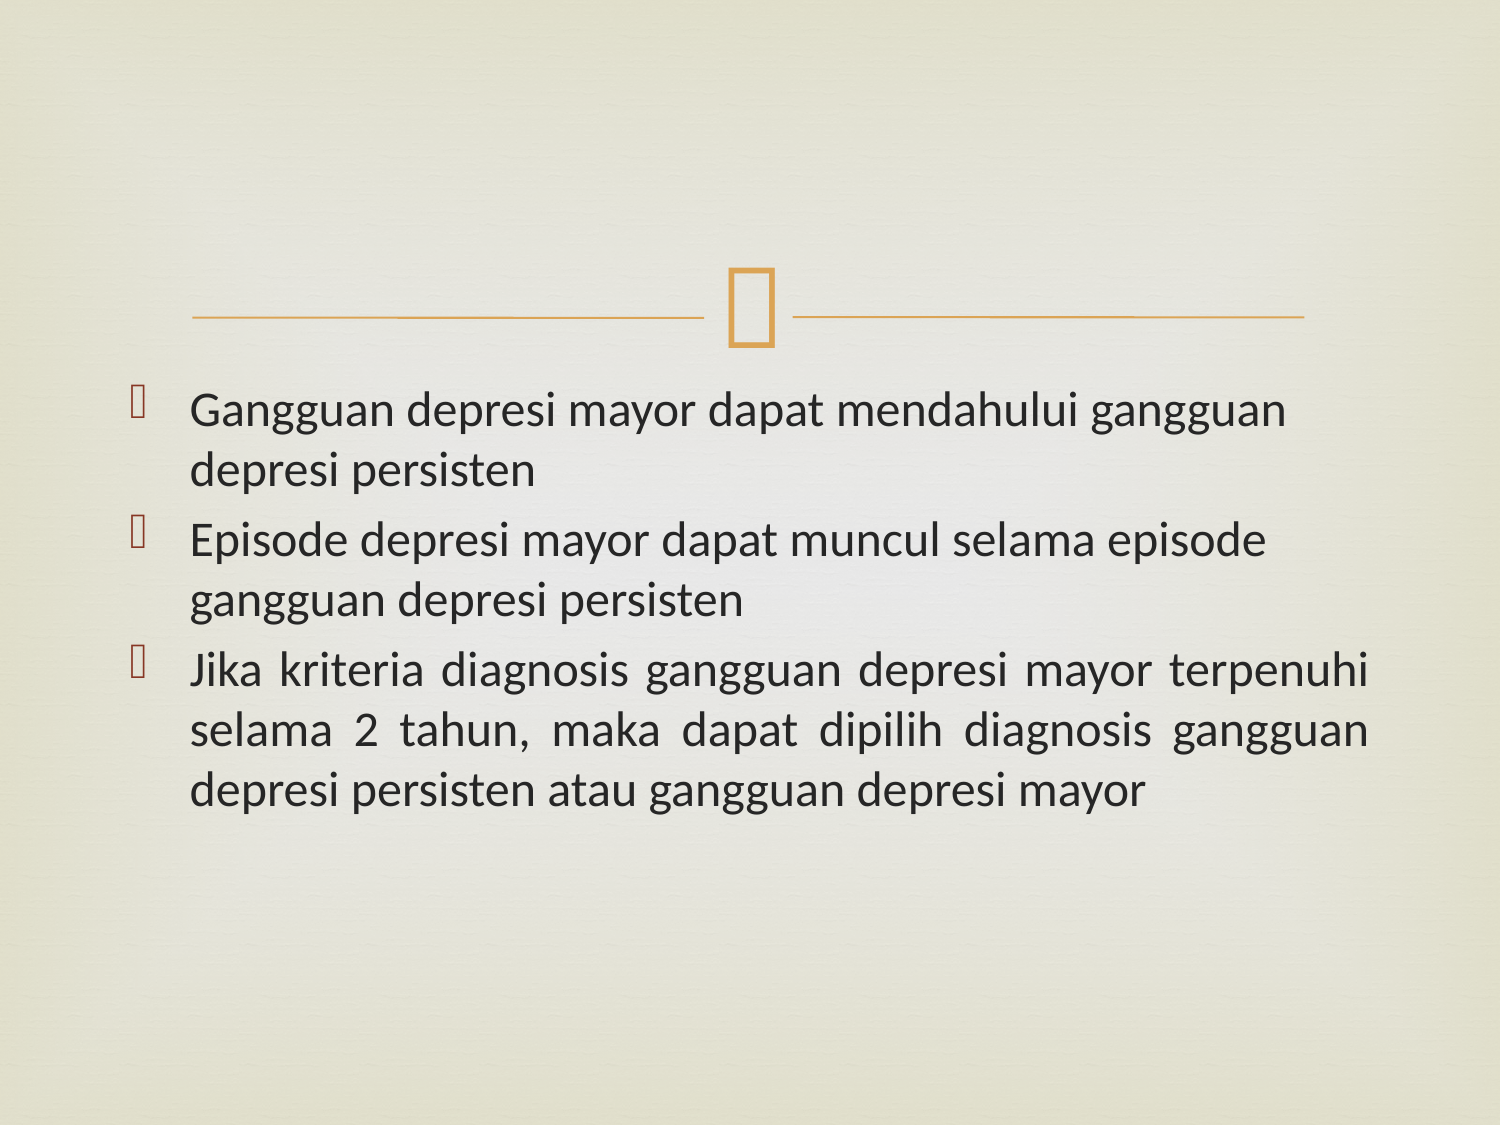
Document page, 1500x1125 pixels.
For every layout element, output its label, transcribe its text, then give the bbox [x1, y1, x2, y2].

list Gangguan depresi mayor dapat mendahului gangguan depresi persisten Episode depresi mayor dapat muncul selama episode gangguan depresi persisten Jika kriteria diagnosis gangguan depresi mayor terpenuhi selama 2 tahun, maka dapat dipilih diagnosis gangguan depresi persisten atau gangguan depresi mayor [114, 368, 1386, 1005]
